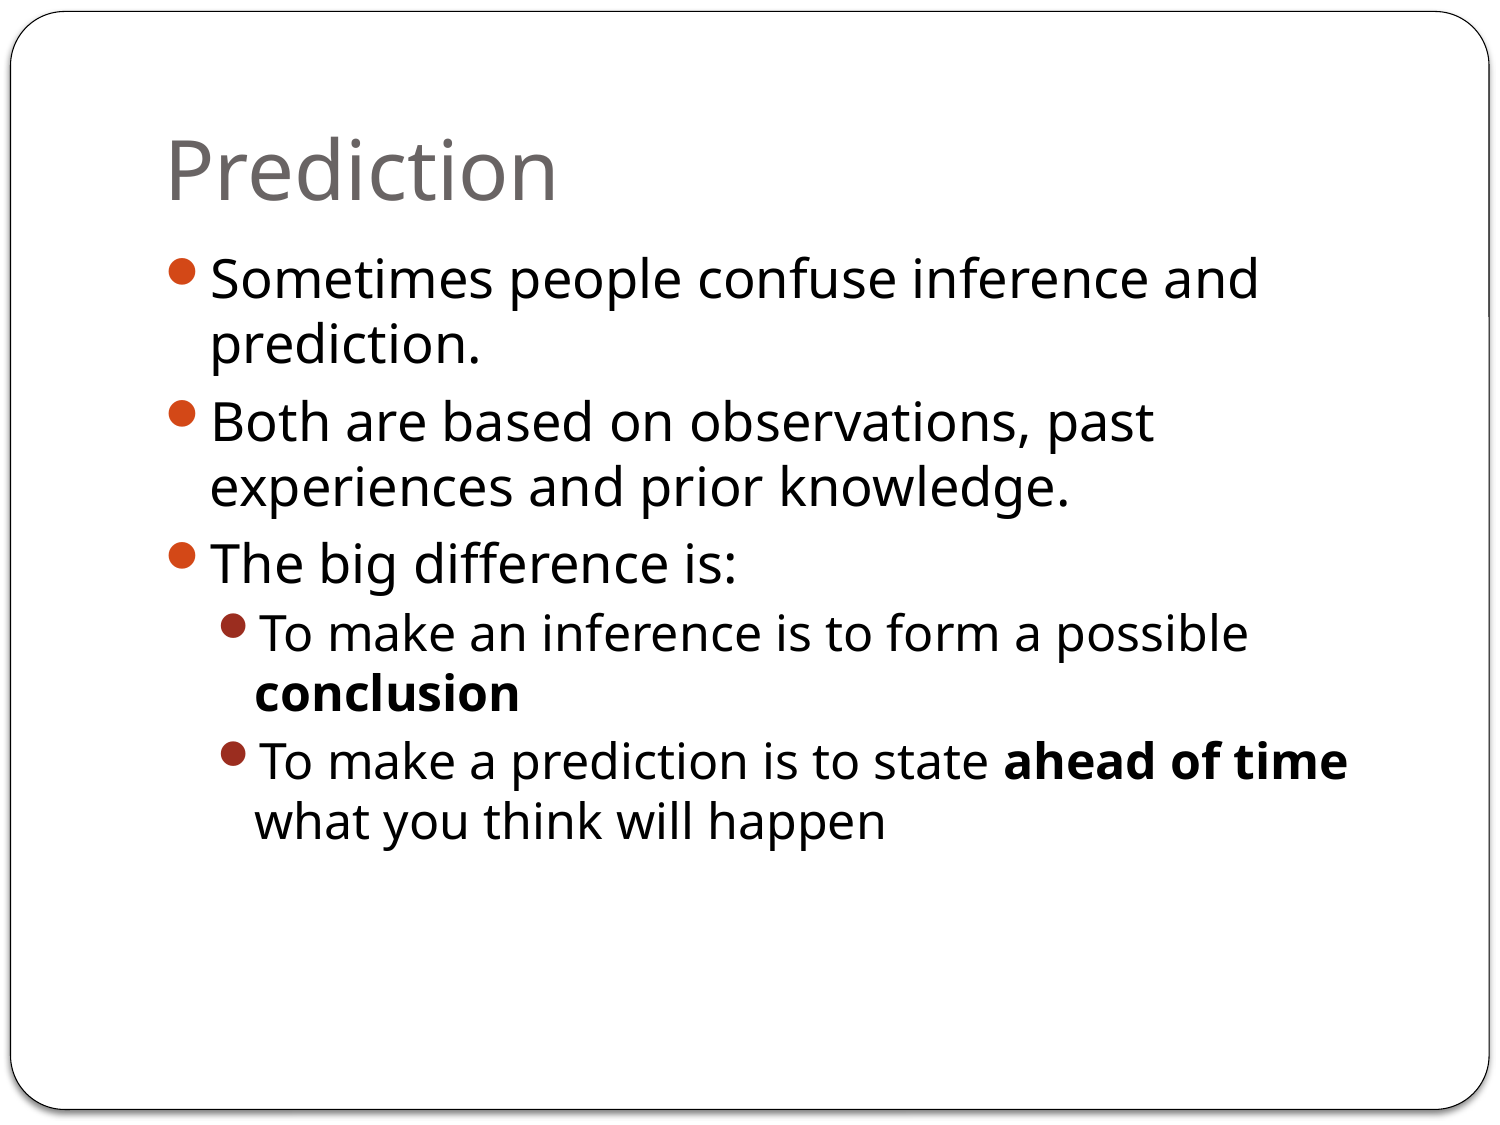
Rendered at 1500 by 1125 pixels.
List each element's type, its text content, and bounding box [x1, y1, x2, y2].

title Prediction [150, 45, 1425, 233]
list Sometimes people confuse inference and prediction. Both are based on observations, past experiences and prior knowledge. The big difference is: To make an inference is to form a possible conclusion To make a prediction is to state ahead of time what you think will happen [150, 237, 1425, 988]
